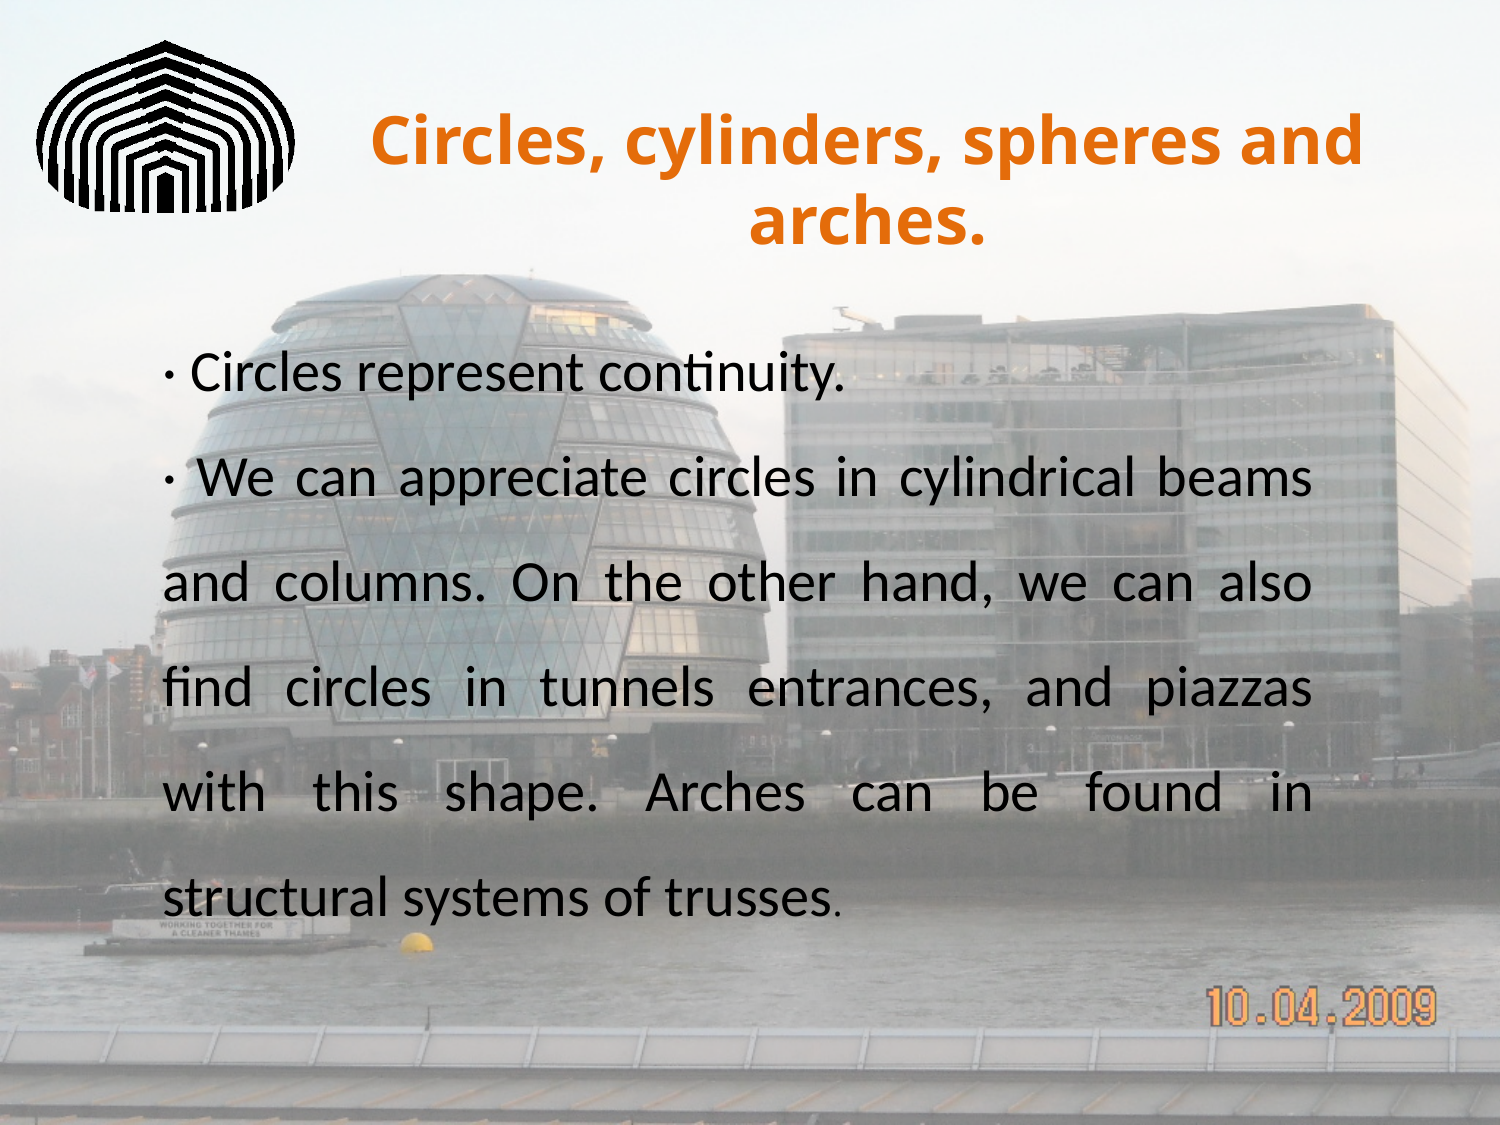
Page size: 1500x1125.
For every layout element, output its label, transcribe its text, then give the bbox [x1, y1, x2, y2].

picture [29, 30, 300, 221]
text_box · Circles represent continuity. · We can appreciate circles in cylindrical beams and columns. On the other hand, we can also find circles in tunnels entrances, and piazzas with this shape. Arches can be found in structural systems of trusses. [147, 290, 1329, 936]
text_box Circles, cylinders, spheres and arches. [301, 90, 1435, 335]
